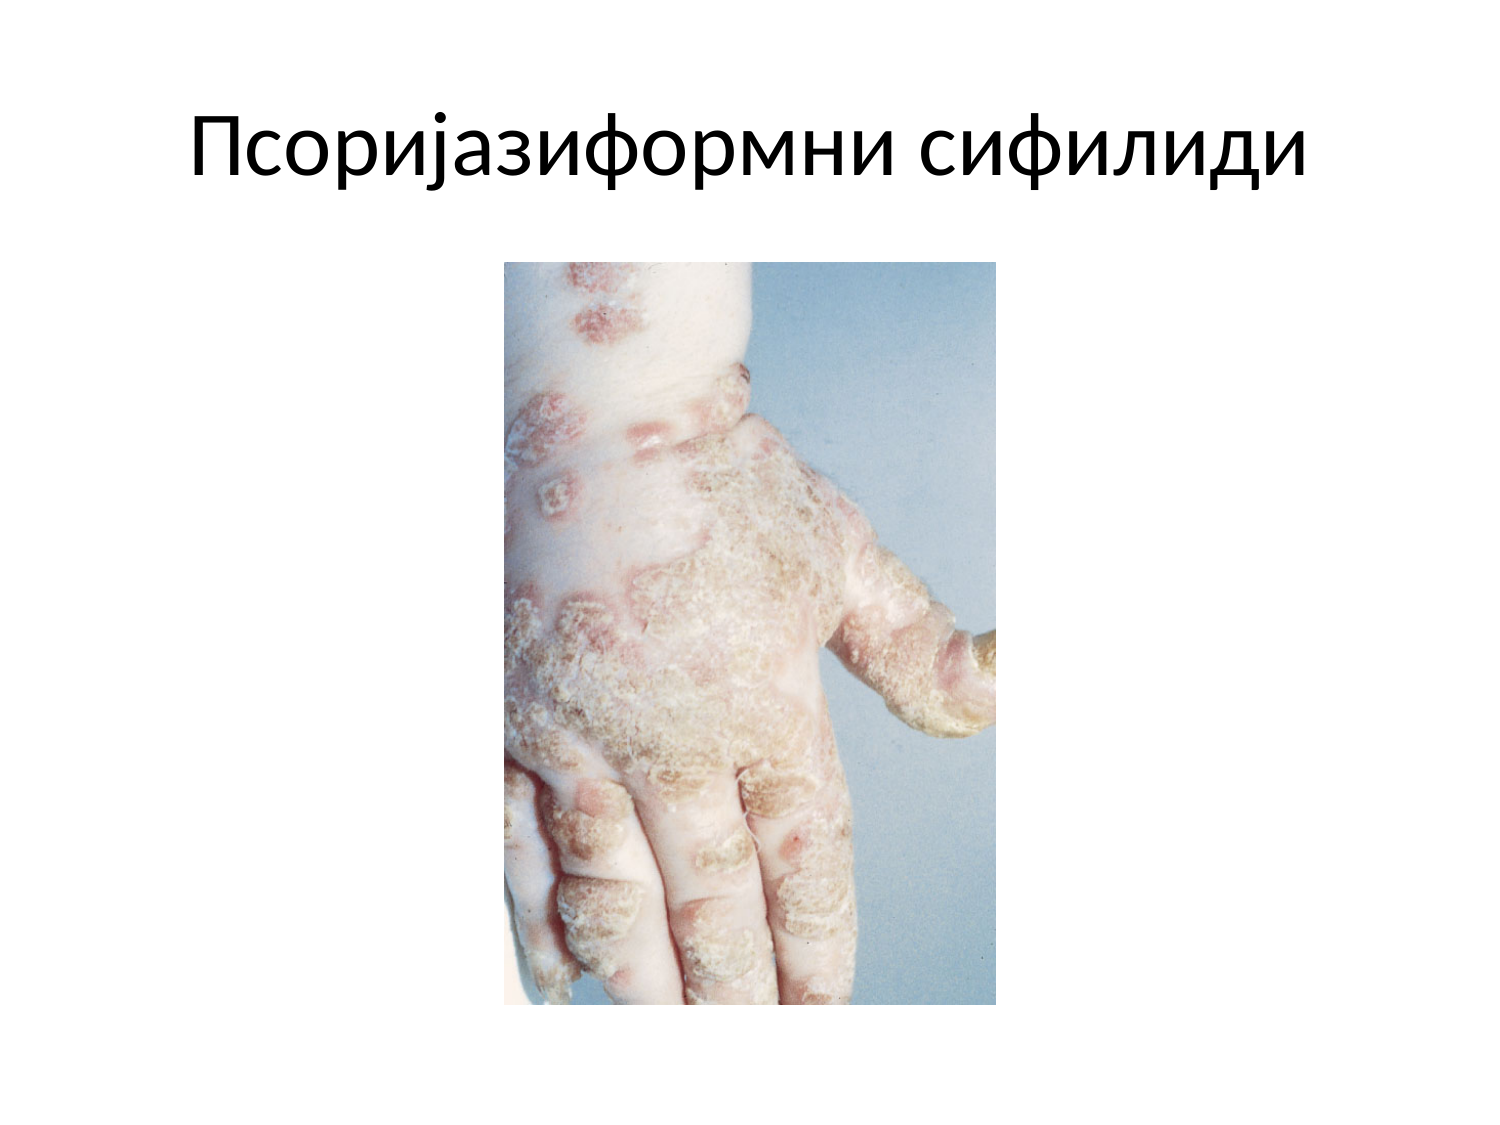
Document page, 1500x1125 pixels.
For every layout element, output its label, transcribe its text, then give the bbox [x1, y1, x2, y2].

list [504, 262, 996, 1006]
title Псоријазиформни сифилиди [75, 45, 1425, 233]
